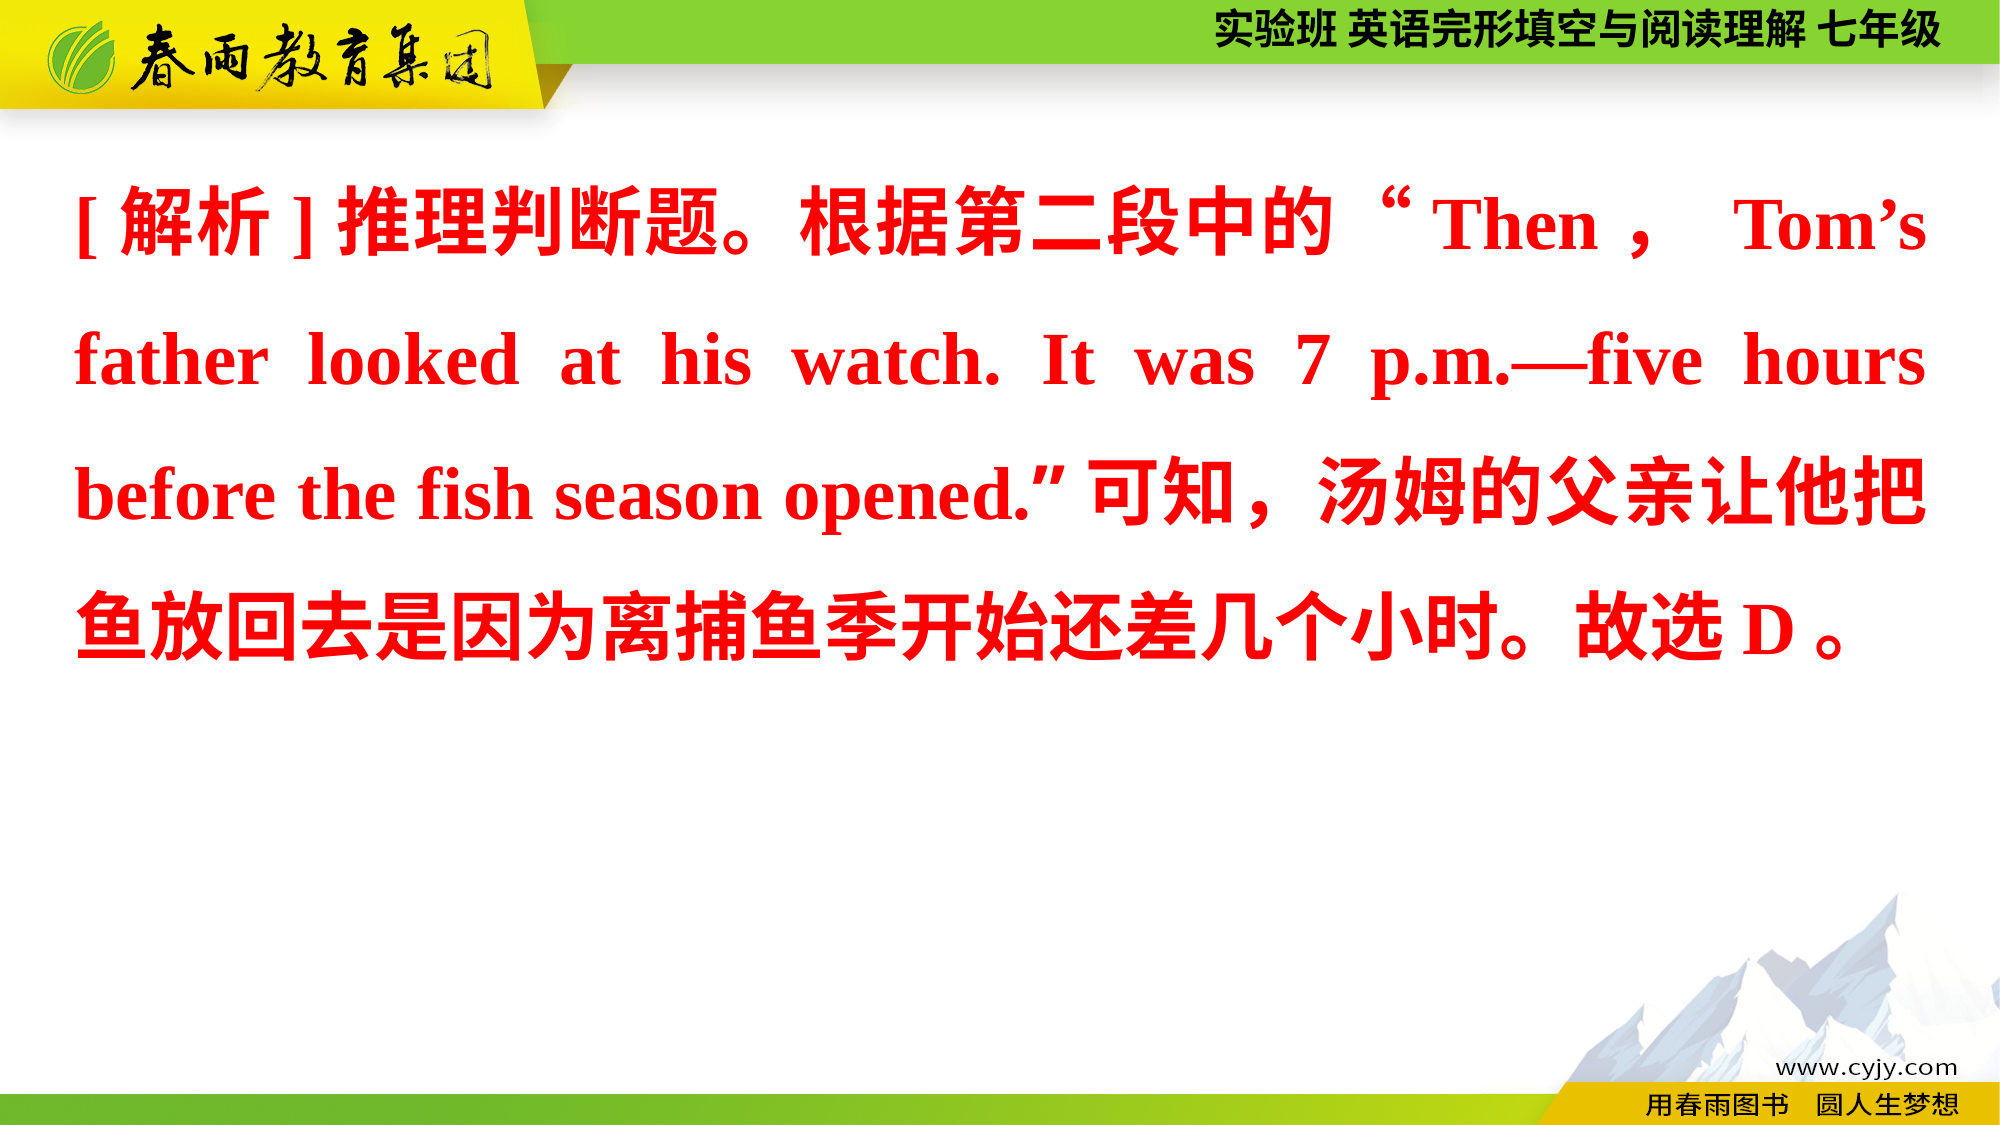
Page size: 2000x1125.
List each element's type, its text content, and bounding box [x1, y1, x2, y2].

picture [0, 0, 2000, 1125]
list [解析]推理判断题。根据第二段中的“Then， Tom’s father looked at his watch. It was 7 p.m.—five hours before the fish season opened.”可知，汤姆的父亲让他把鱼放回去是因为离捕鱼季开始还差几个小时。故选D。 [59, 122, 1944, 666]
